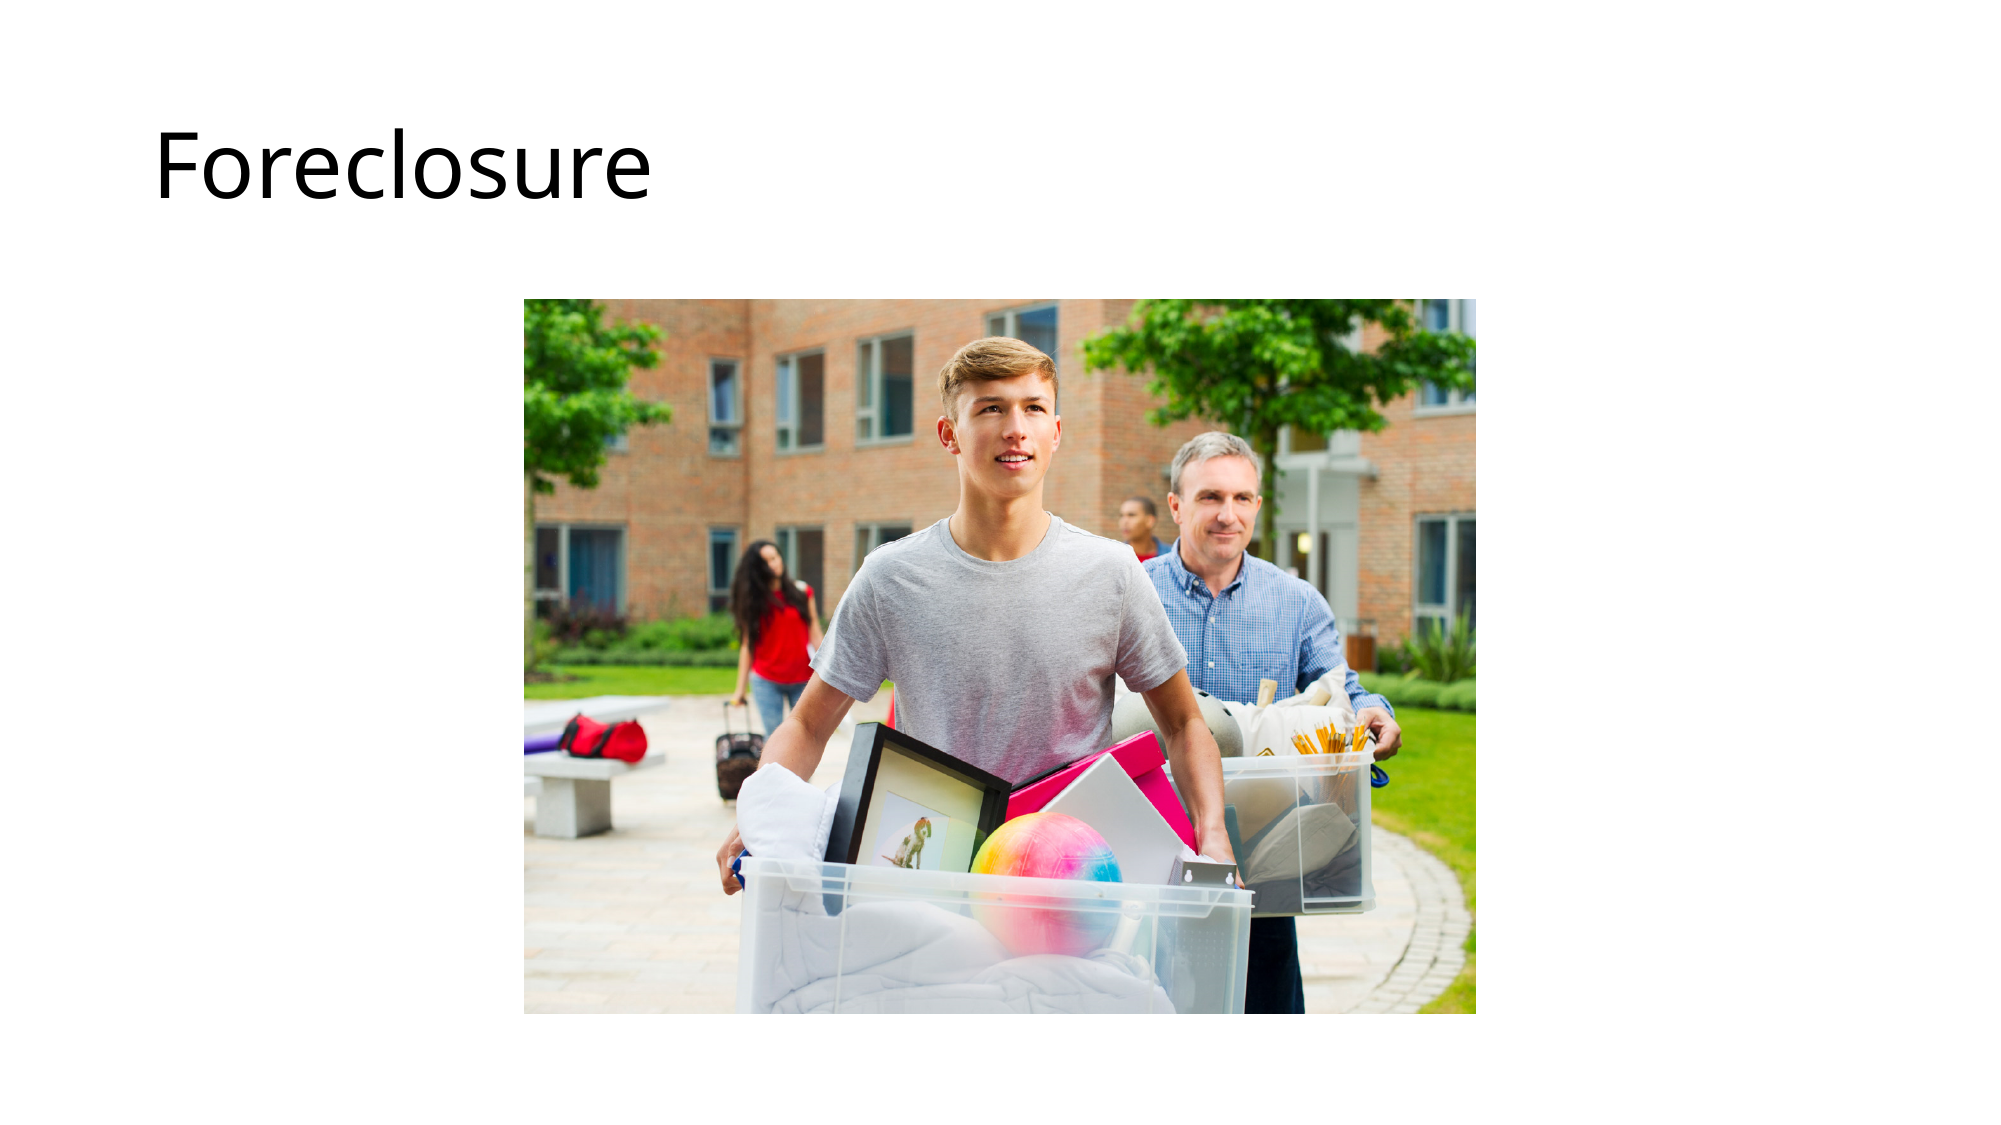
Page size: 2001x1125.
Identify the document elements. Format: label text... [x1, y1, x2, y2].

title Foreclosure [137, 59, 1863, 278]
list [524, 299, 1476, 1014]
